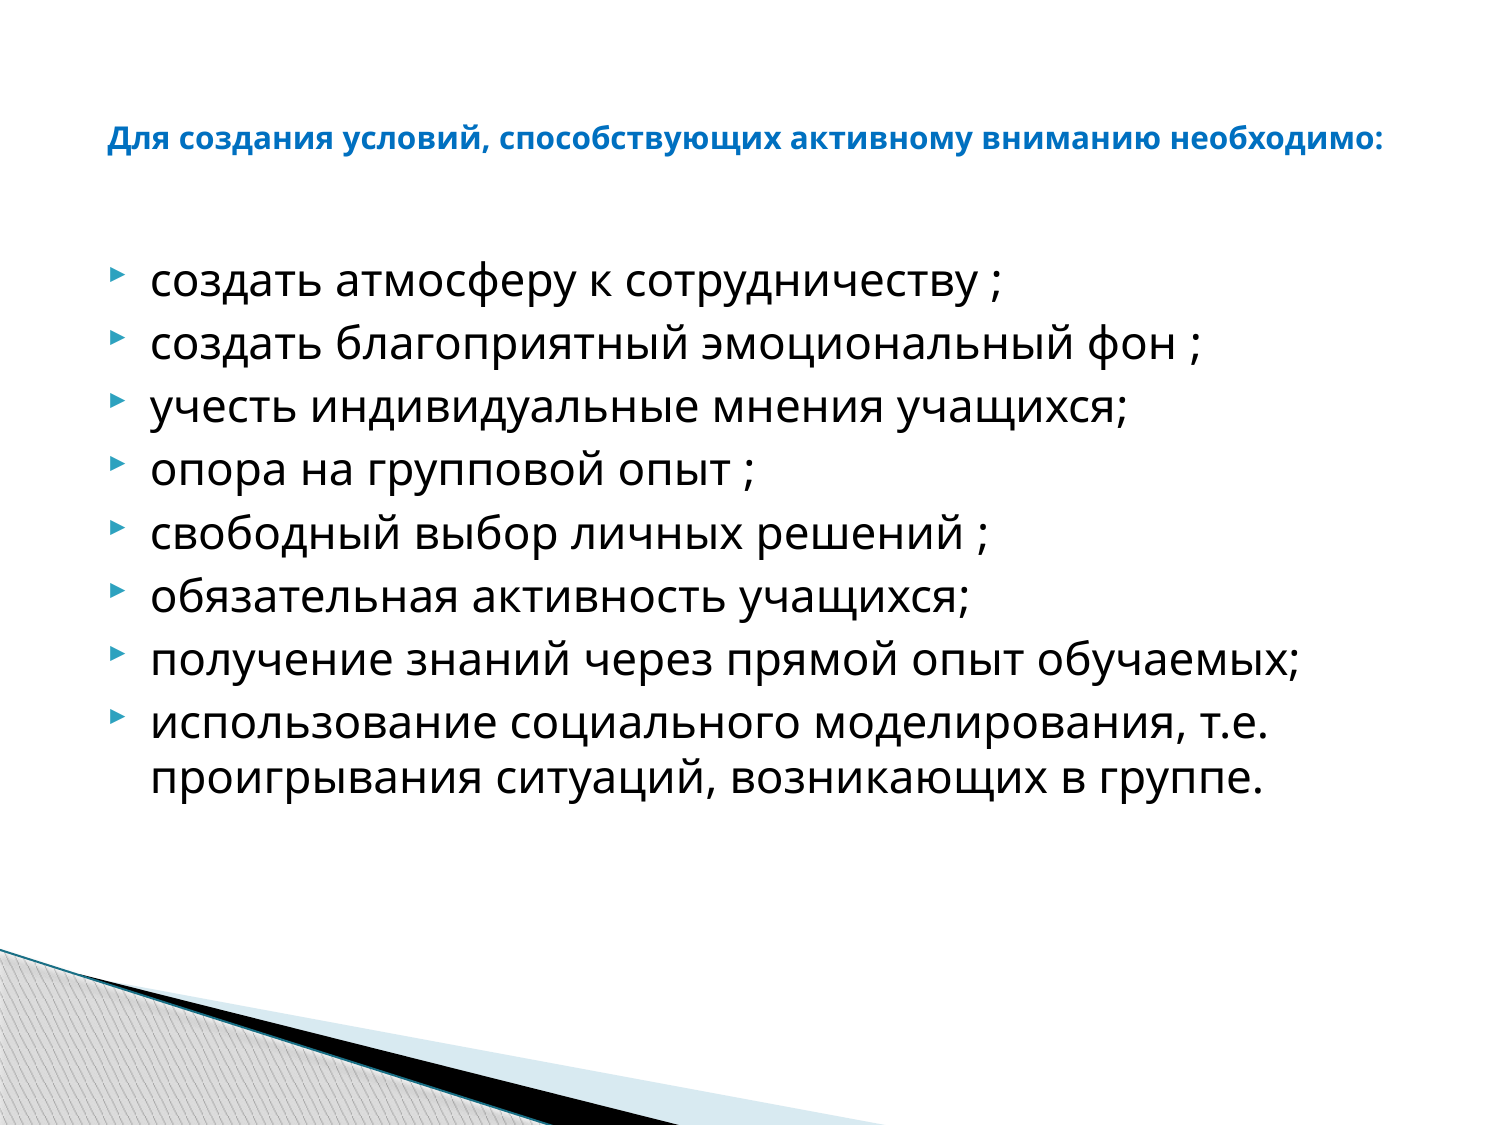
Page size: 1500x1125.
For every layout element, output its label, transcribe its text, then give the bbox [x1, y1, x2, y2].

list создать атмосферу к сотрудничеству ; создать благоприятный эмоциональный фон ; учесть индивидуальные мнения учащихся; опора на групповой опыт ; свободный выбор личных решений ; обязательная активность учащихся; получение знаний через прямой опыт обучаемых; использование социального моделирования, т.е. проигрывания ситуаций, возникающих в группе. [75, 243, 1425, 986]
title Для создания условий, способствующих активному вниманию необходимо: [75, 23, 1425, 233]
